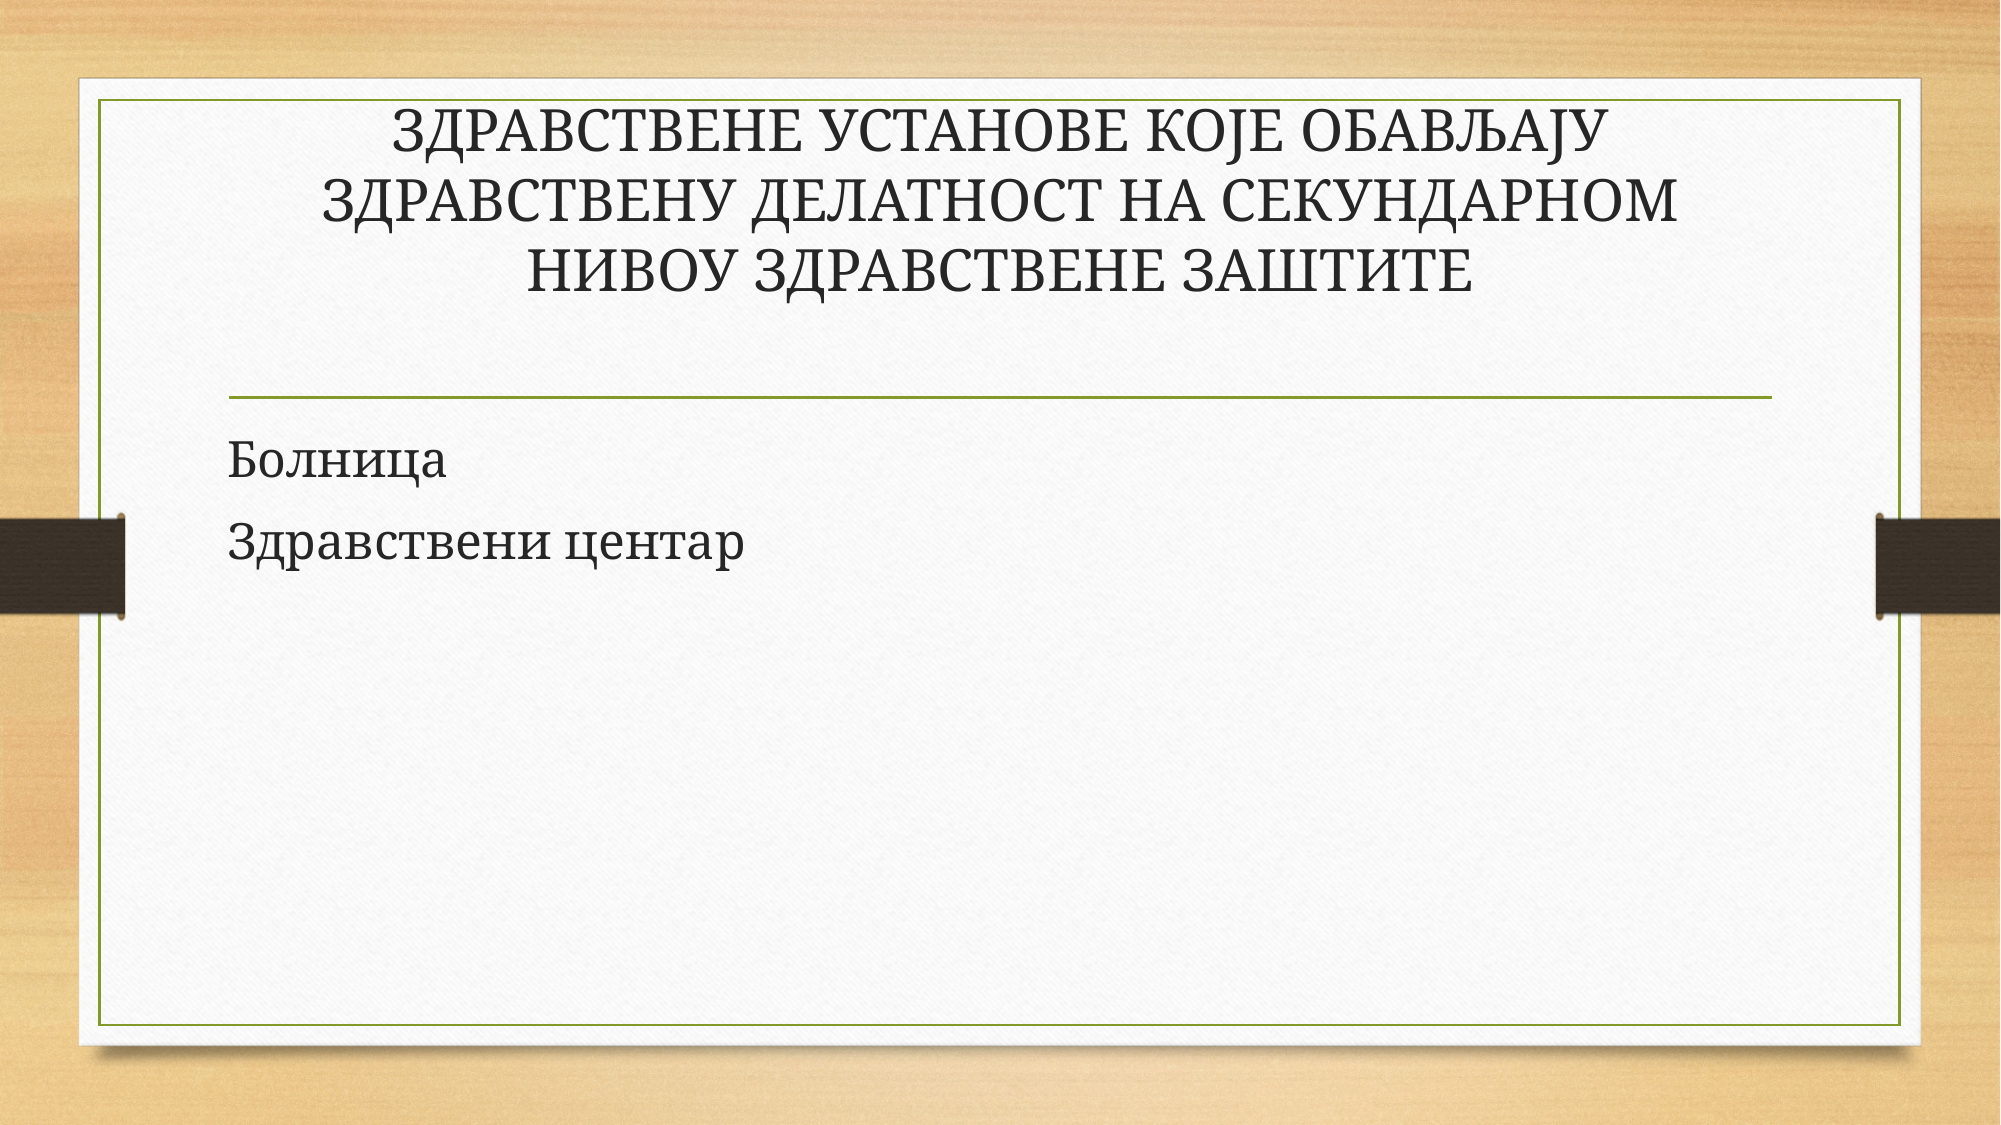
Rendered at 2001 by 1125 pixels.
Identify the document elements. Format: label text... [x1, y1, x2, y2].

title ЗДРАВСТВЕНЕ УСТАНОВЕ КОЈЕ ОБАВЉАЈУ ЗДРАВСТВЕНУ ДЕЛАТНОСТ НА СЕКУНДАРНОМ НИВОУ ЗДРАВСТВЕНЕ ЗАШТИТЕ [212, 161, 1788, 375]
picture [0, 0, 2001, 1125]
list Болница Здравствени центар [212, 419, 1788, 964]
